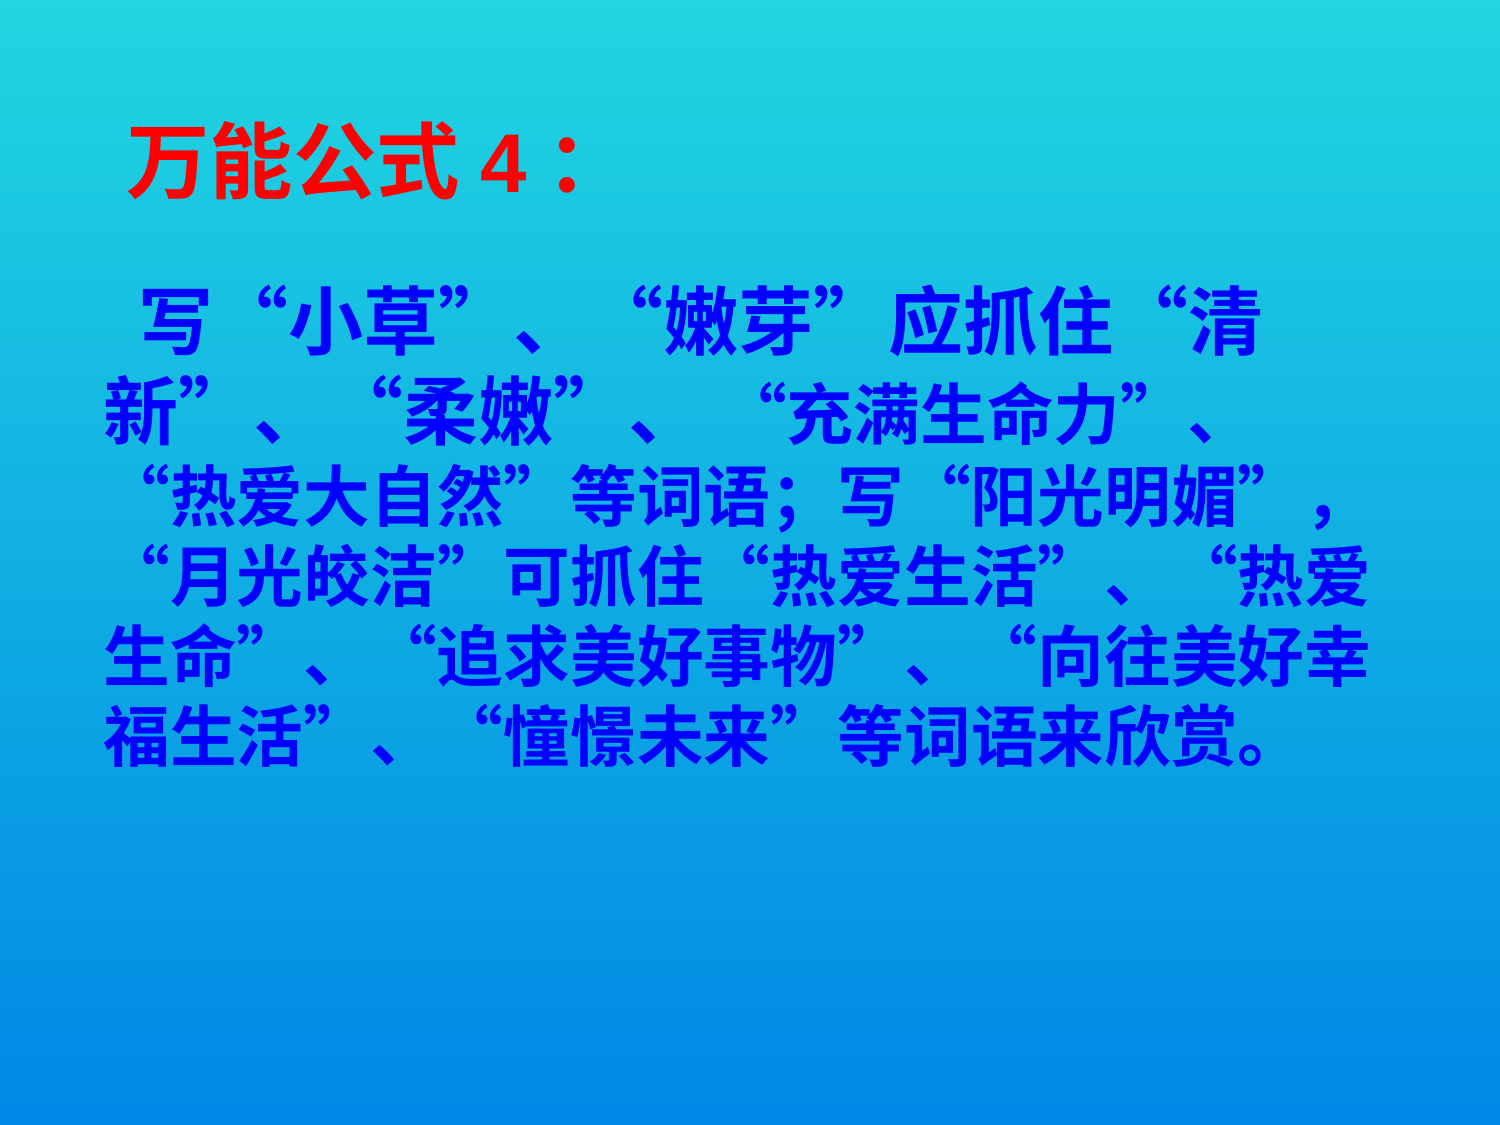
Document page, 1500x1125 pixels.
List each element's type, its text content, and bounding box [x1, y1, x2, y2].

text_box 写“小草”、“嫩芽”应抓住“清新”、“柔嫩”、 “充满生命力”、“热爱大自然”等词语；写“阳光明媚”，“月光皎洁”可抓住“热爱生活”、“热爱生命”、“追求美好事物”、“向往美好幸福生活”、“憧憬未来”等词语来欣赏。 [88, 267, 1400, 782]
text_box 万能公式4： [112, 101, 1376, 217]
